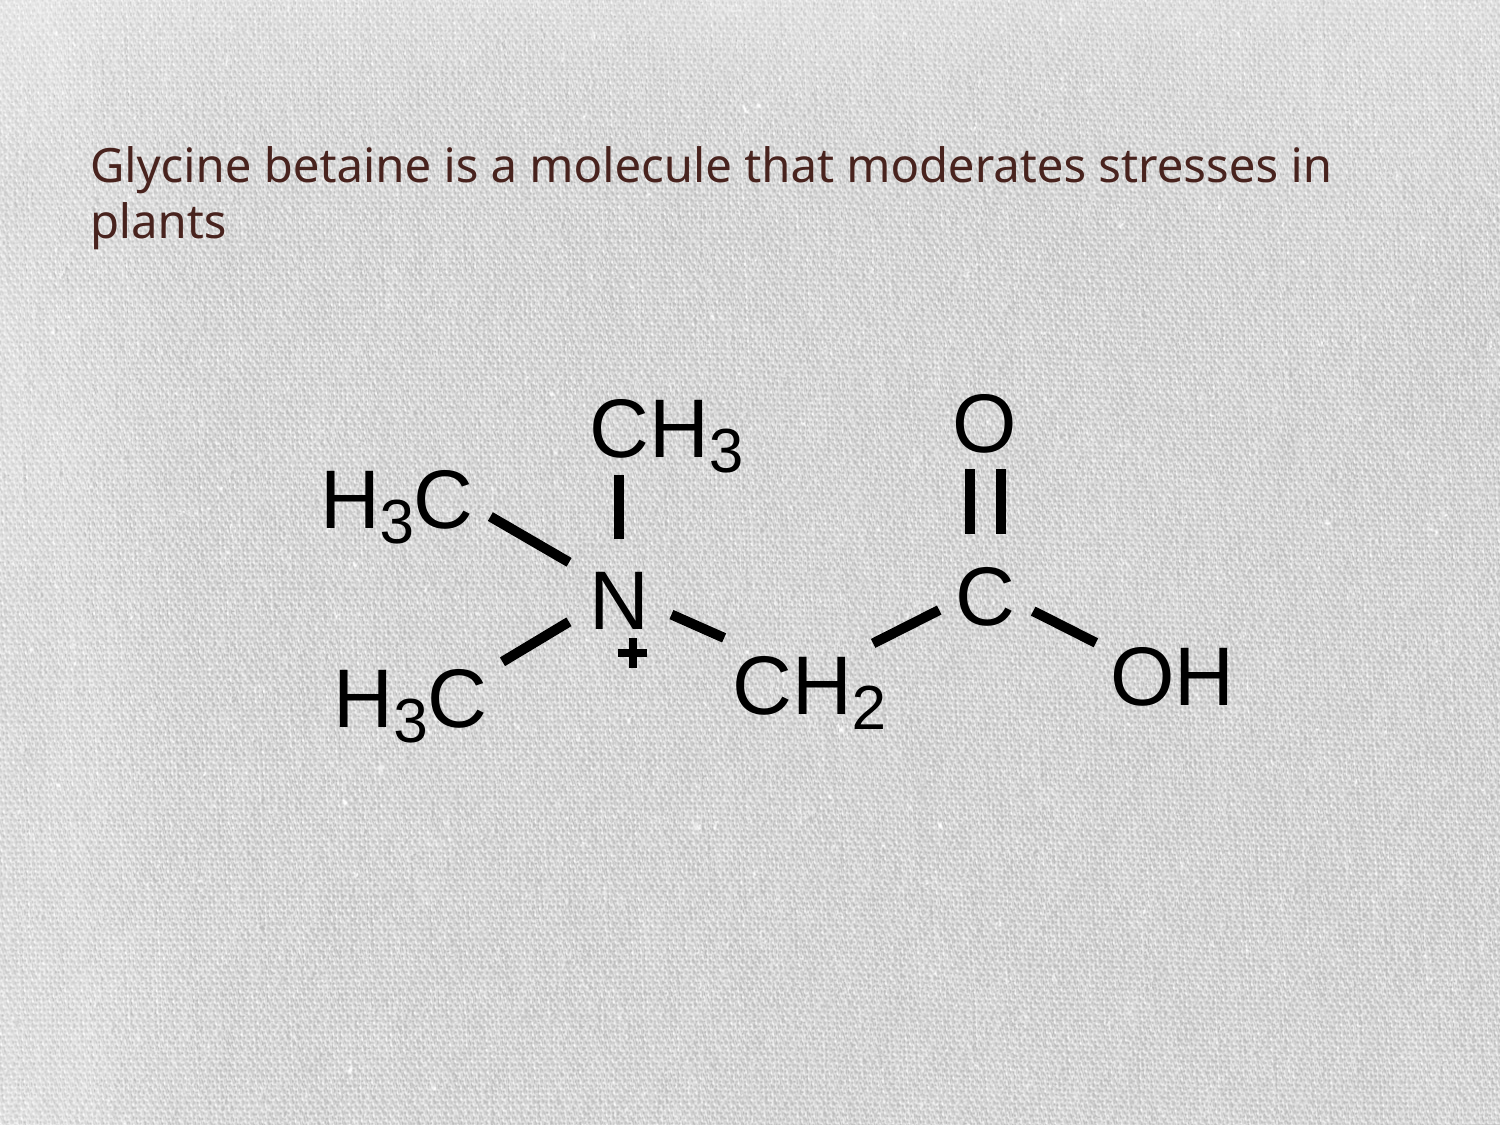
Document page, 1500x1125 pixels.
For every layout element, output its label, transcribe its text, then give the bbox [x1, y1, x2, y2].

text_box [312, 374, 1254, 751]
title Glycine betaine is a molecule that moderates stresses in plants [75, 125, 1425, 313]
